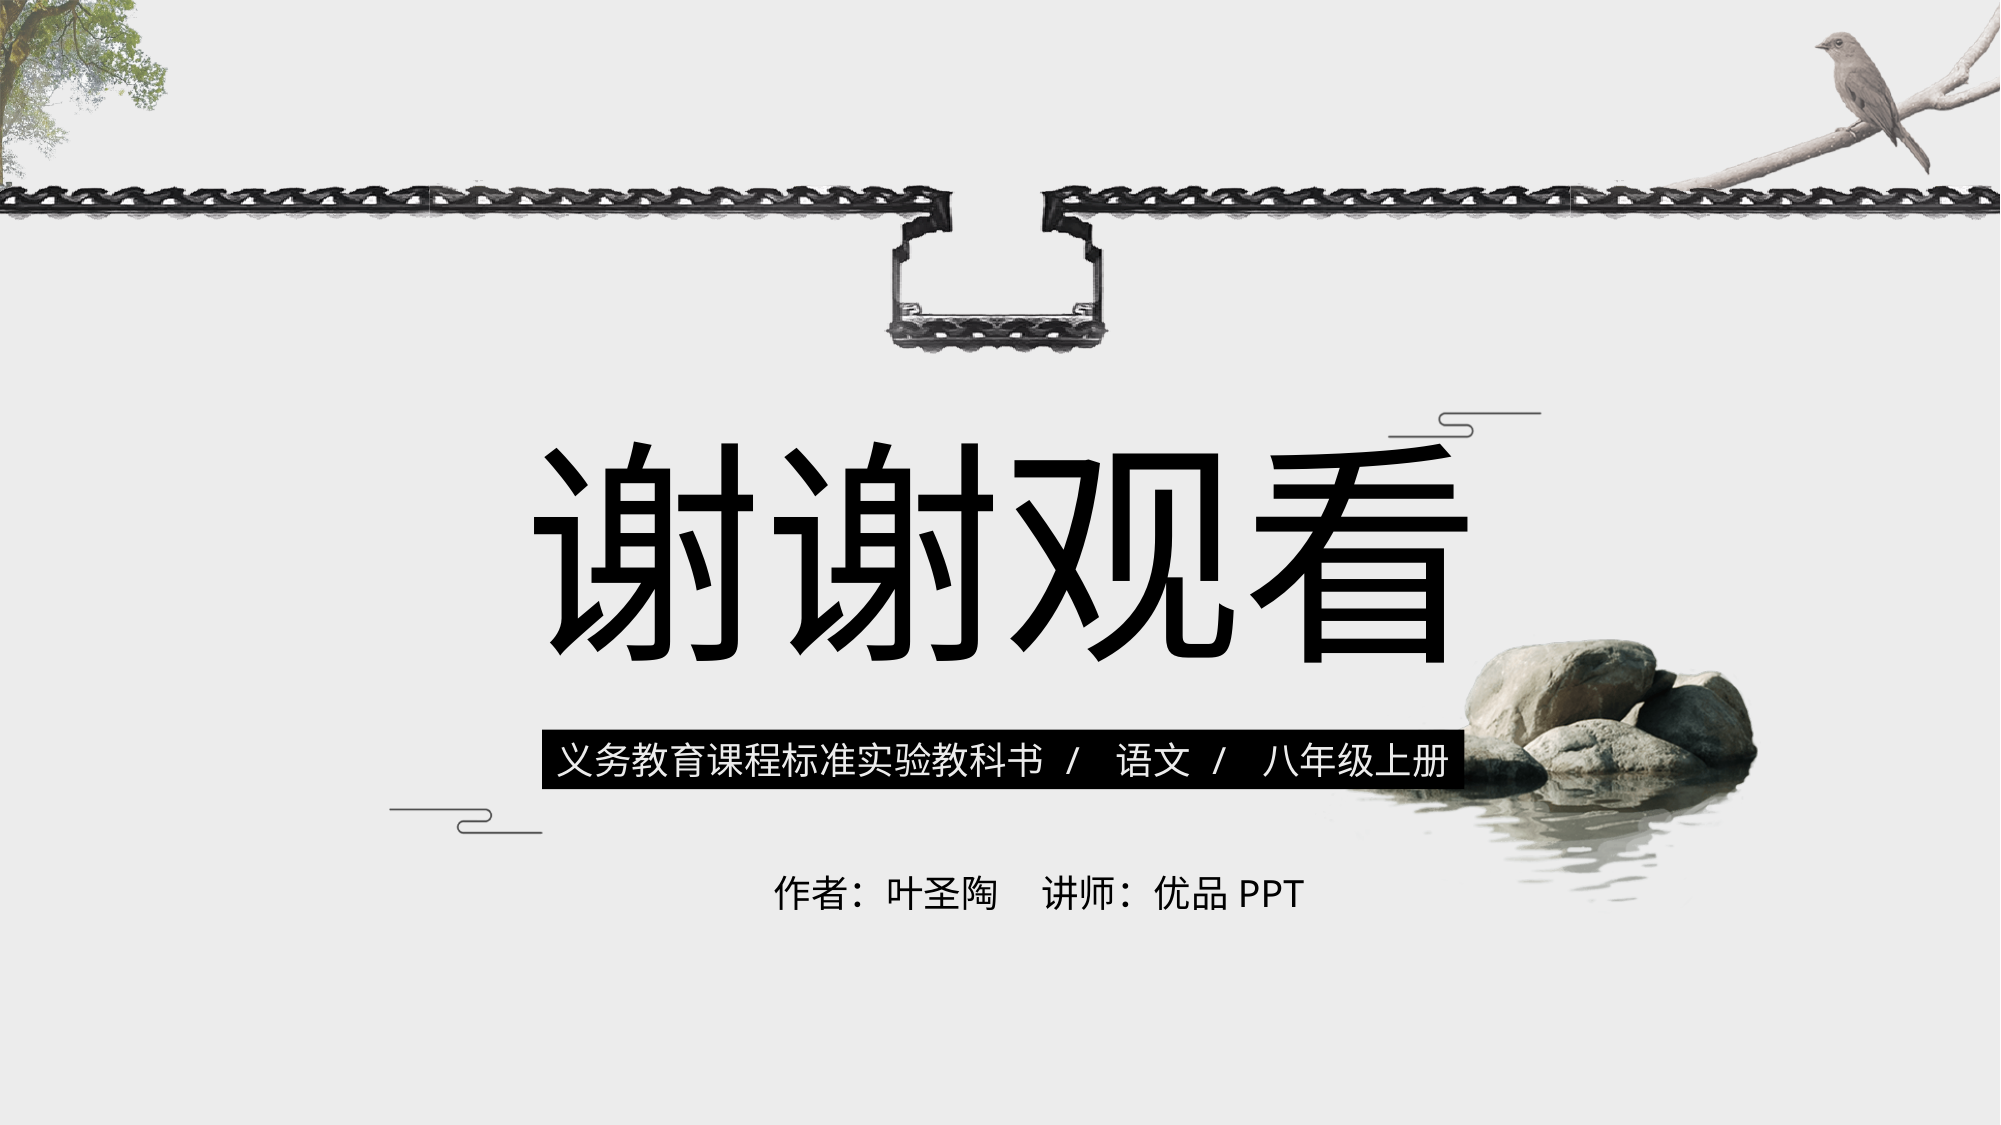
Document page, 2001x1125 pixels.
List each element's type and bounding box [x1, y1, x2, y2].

text_box [504, 903, 1503, 923]
picture [1558, 0, 2000, 163]
picture [1311, 415, 1829, 932]
picture [0, 0, 239, 163]
text_box [0, 163, 2000, 362]
text_box [366, 370, 1564, 903]
